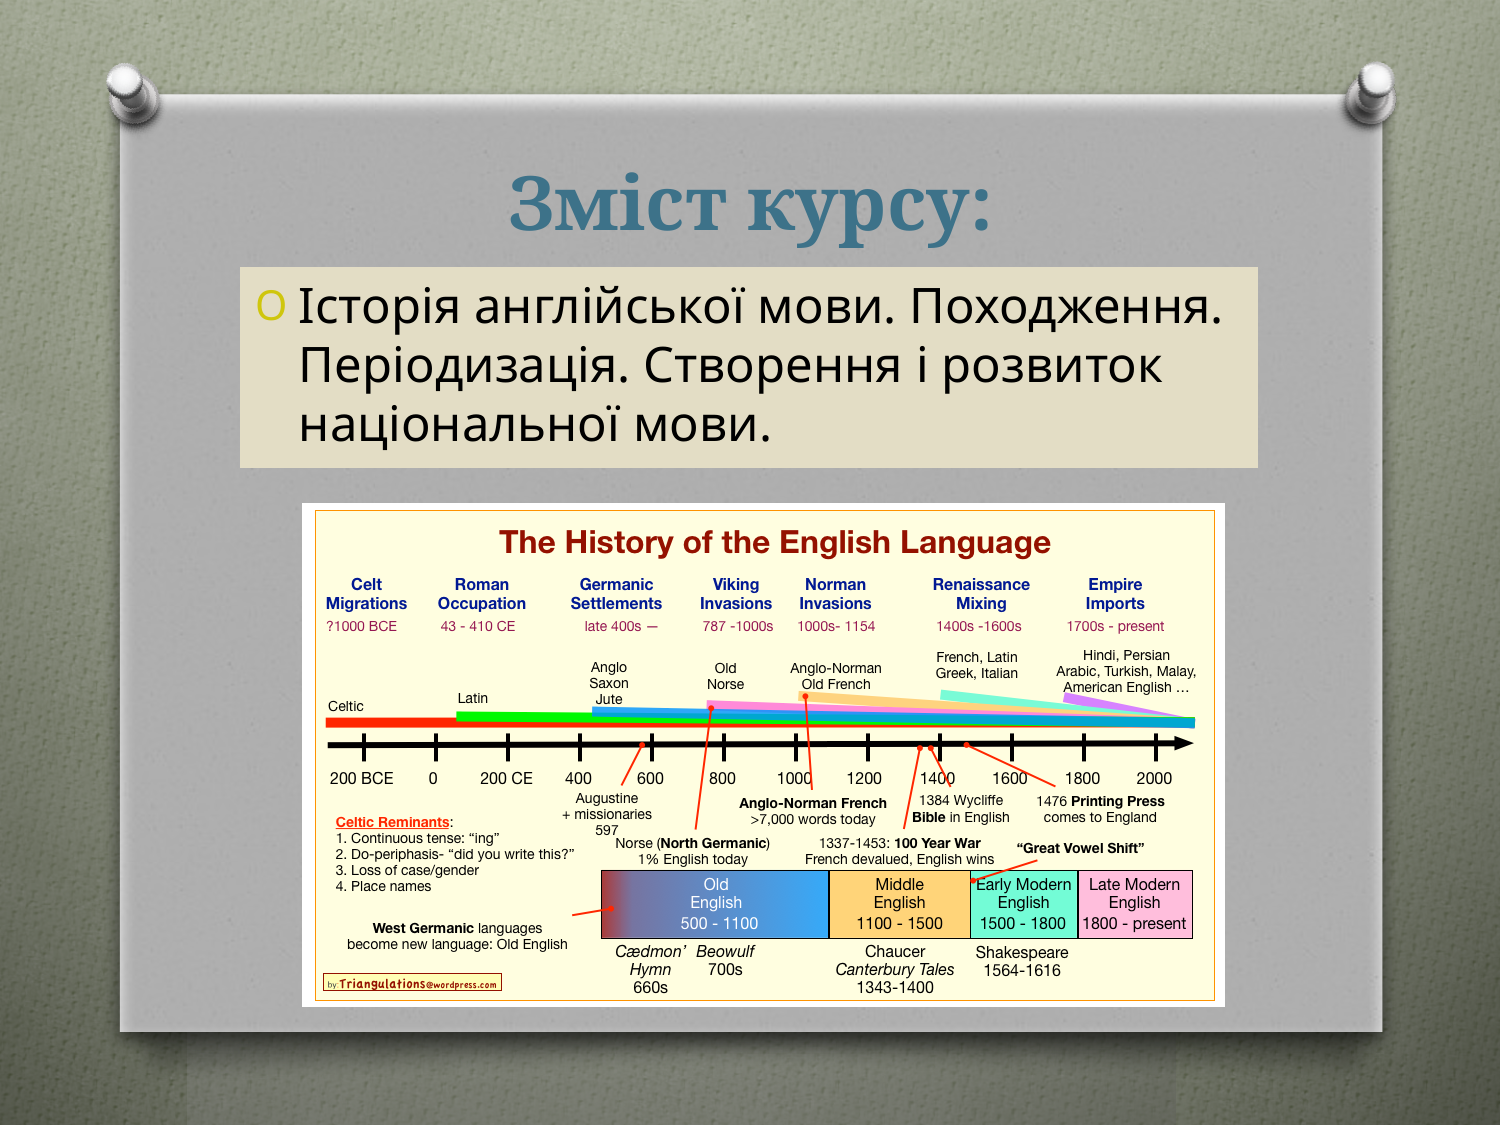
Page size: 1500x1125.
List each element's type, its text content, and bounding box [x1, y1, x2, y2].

picture [1317, 35, 1439, 156]
picture [302, 503, 1225, 1008]
title Зміст курсу: [179, 134, 1323, 268]
picture [75, 29, 198, 153]
list Історія англійської мови. Походження. Періодизація. Створення і розвиток національної мови. [240, 267, 1258, 468]
